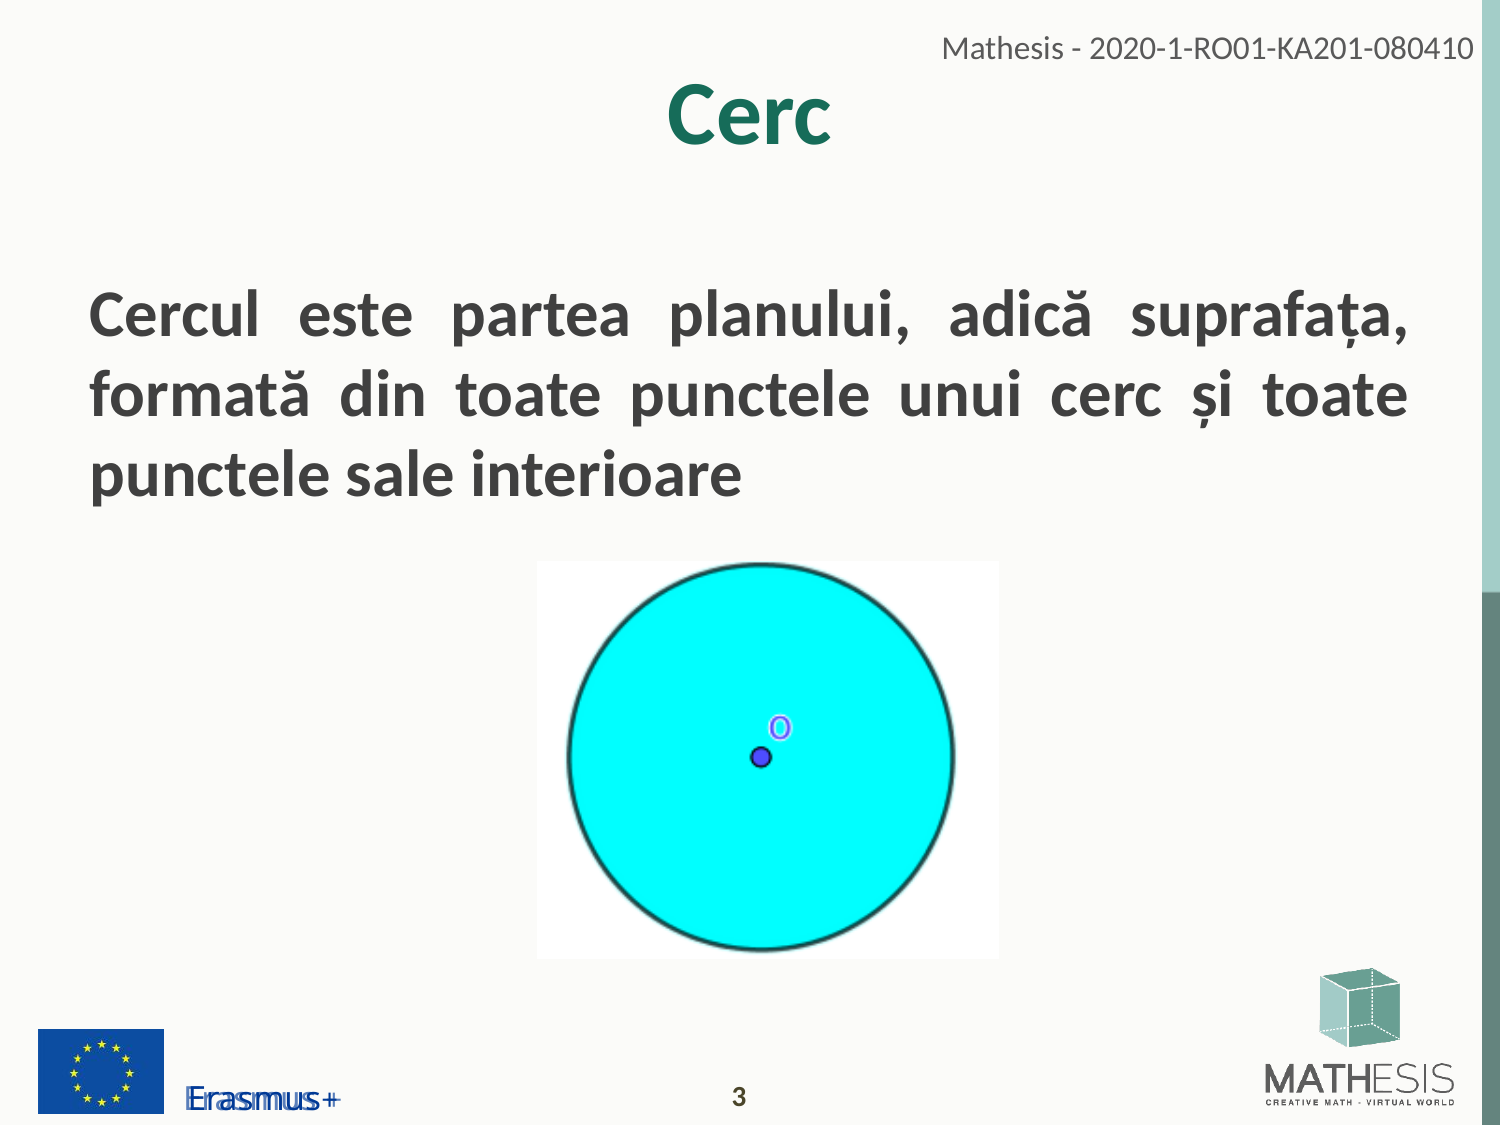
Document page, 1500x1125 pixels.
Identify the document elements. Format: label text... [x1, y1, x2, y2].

title Cerc [75, 45, 1425, 233]
list Cercul este partea planului, adică suprafața, formată din toate punctele unui cerc și toate punctele sale interioare [75, 262, 1425, 1005]
picture [537, 560, 999, 959]
picture [38, 1029, 164, 1114]
